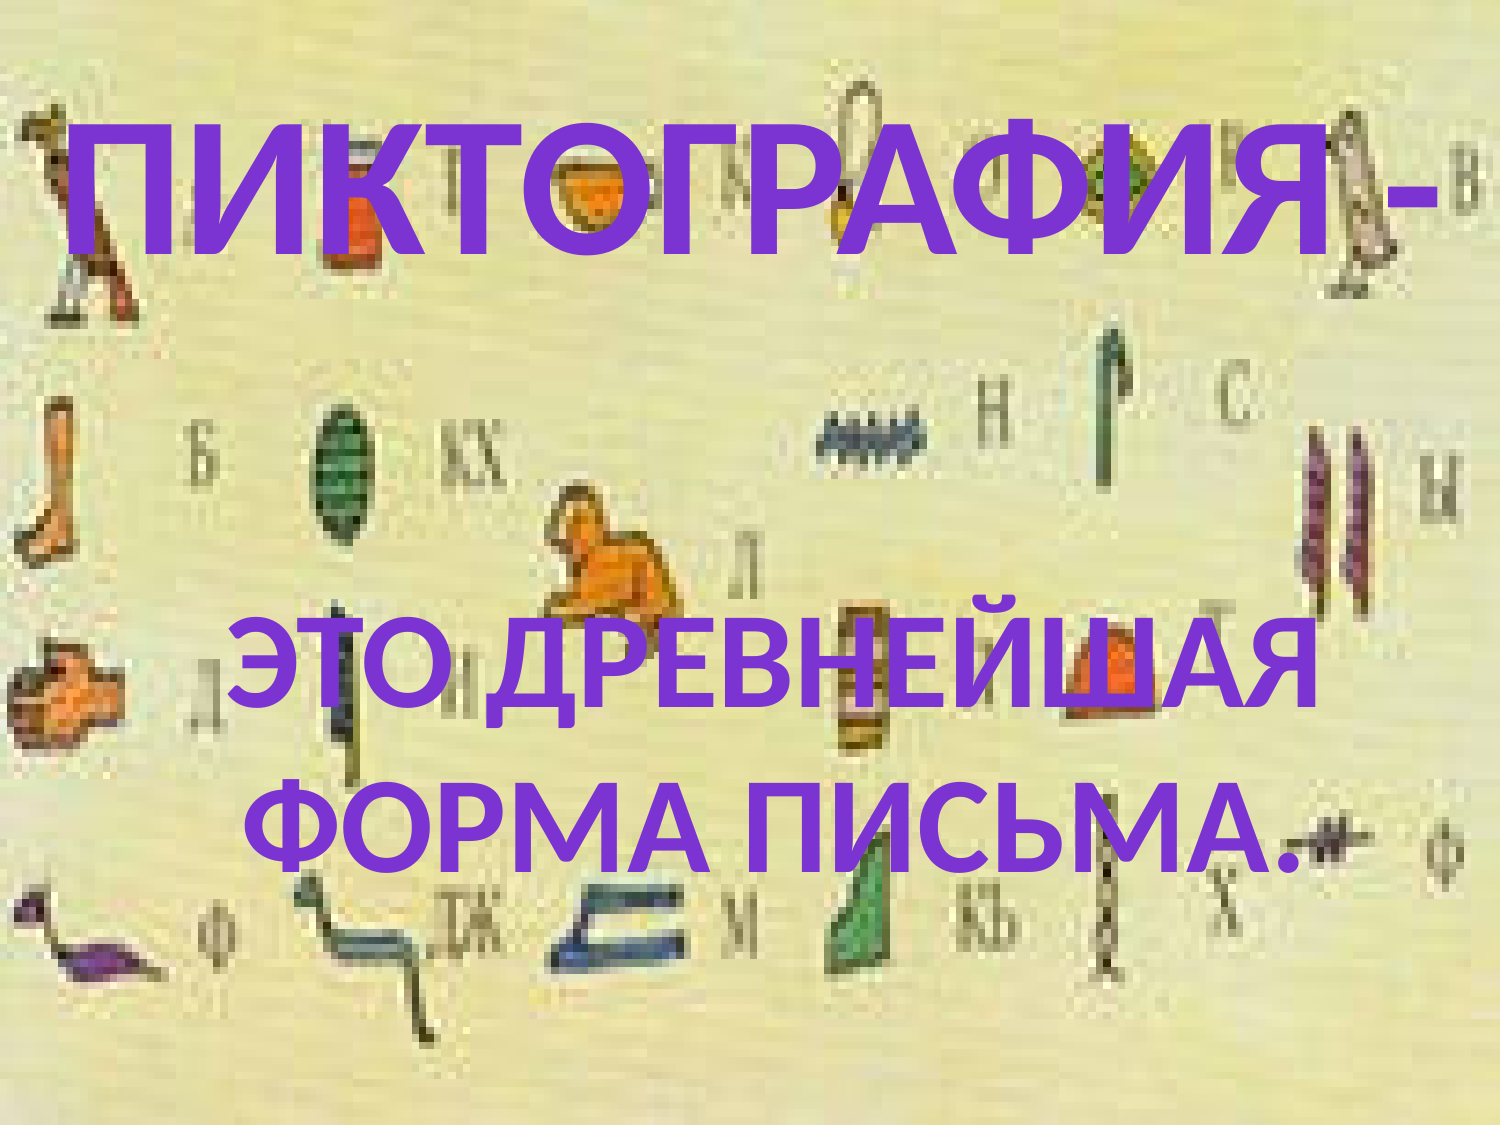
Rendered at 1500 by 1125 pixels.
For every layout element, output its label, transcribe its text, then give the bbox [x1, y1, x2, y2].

picture [0, 0, 1500, 1125]
text_box Это древнейшая форма письма. [49, 562, 1500, 908]
text_box Пиктография - [42, 46, 1460, 302]
